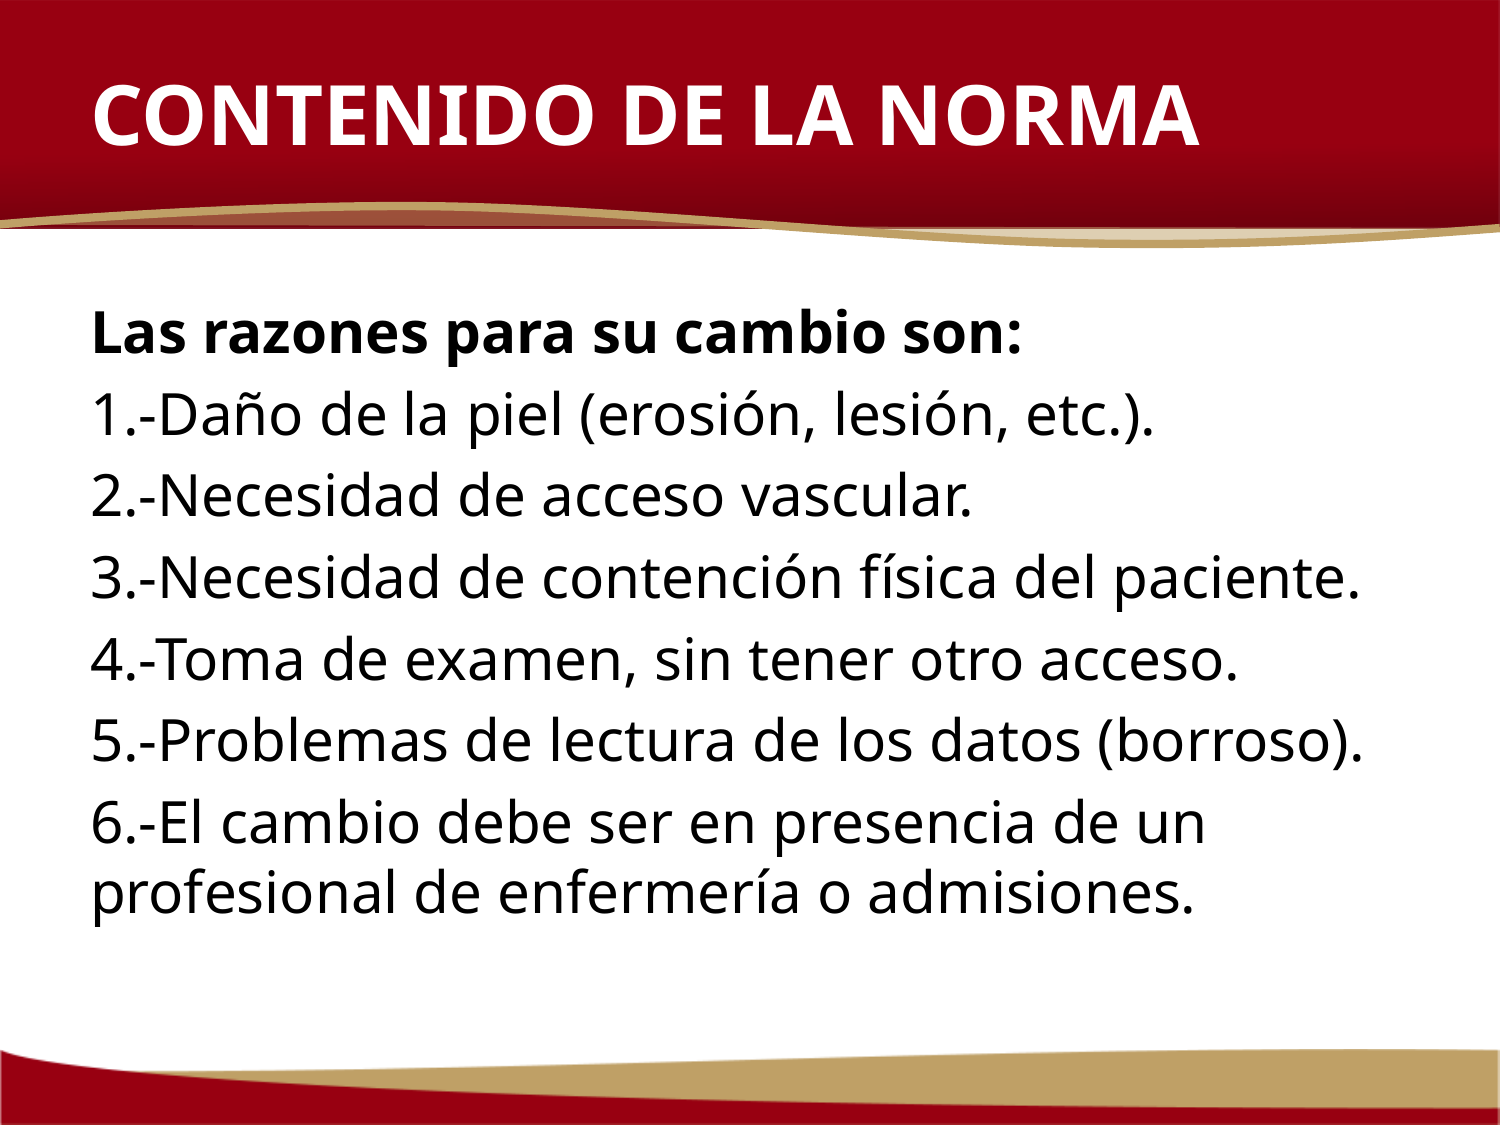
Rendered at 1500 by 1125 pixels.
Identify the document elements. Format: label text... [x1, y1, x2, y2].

picture [7, 225, 751, 229]
picture [0, 1049, 1500, 1125]
title CONTENIDO DE LA NORMA [75, 37, 1425, 188]
picture [0, 0, 1500, 227]
list Las razones para su cambio son: 1.-Daño de la piel (erosión, lesión, etc.). 2.-Necesidad de acceso vascular. 3.-Necesidad de contención física del paciente. 4.-Toma de examen, sin tener otro acceso. 5.-Problemas de lectura de los datos (borroso). 6.-El cambio debe ser en presencia de un profesional de enfermería o admisiones. [75, 287, 1425, 913]
